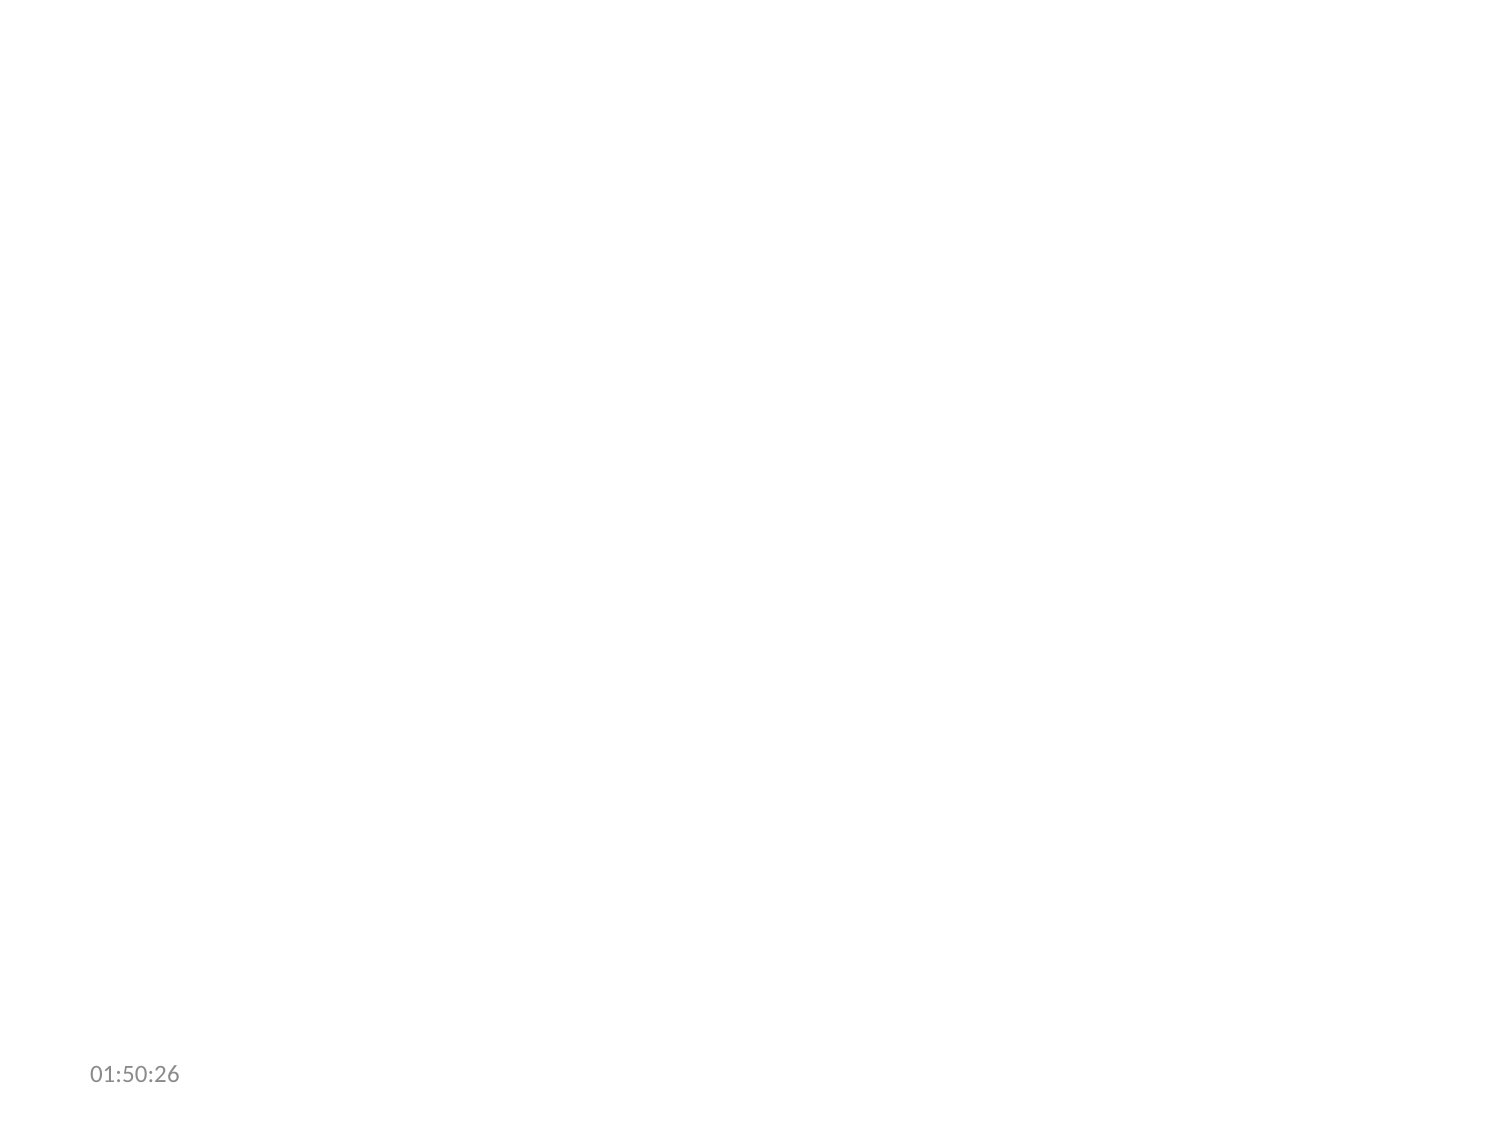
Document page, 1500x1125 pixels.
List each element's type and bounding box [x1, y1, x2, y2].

slide_number [75, 1042, 425, 1103]
